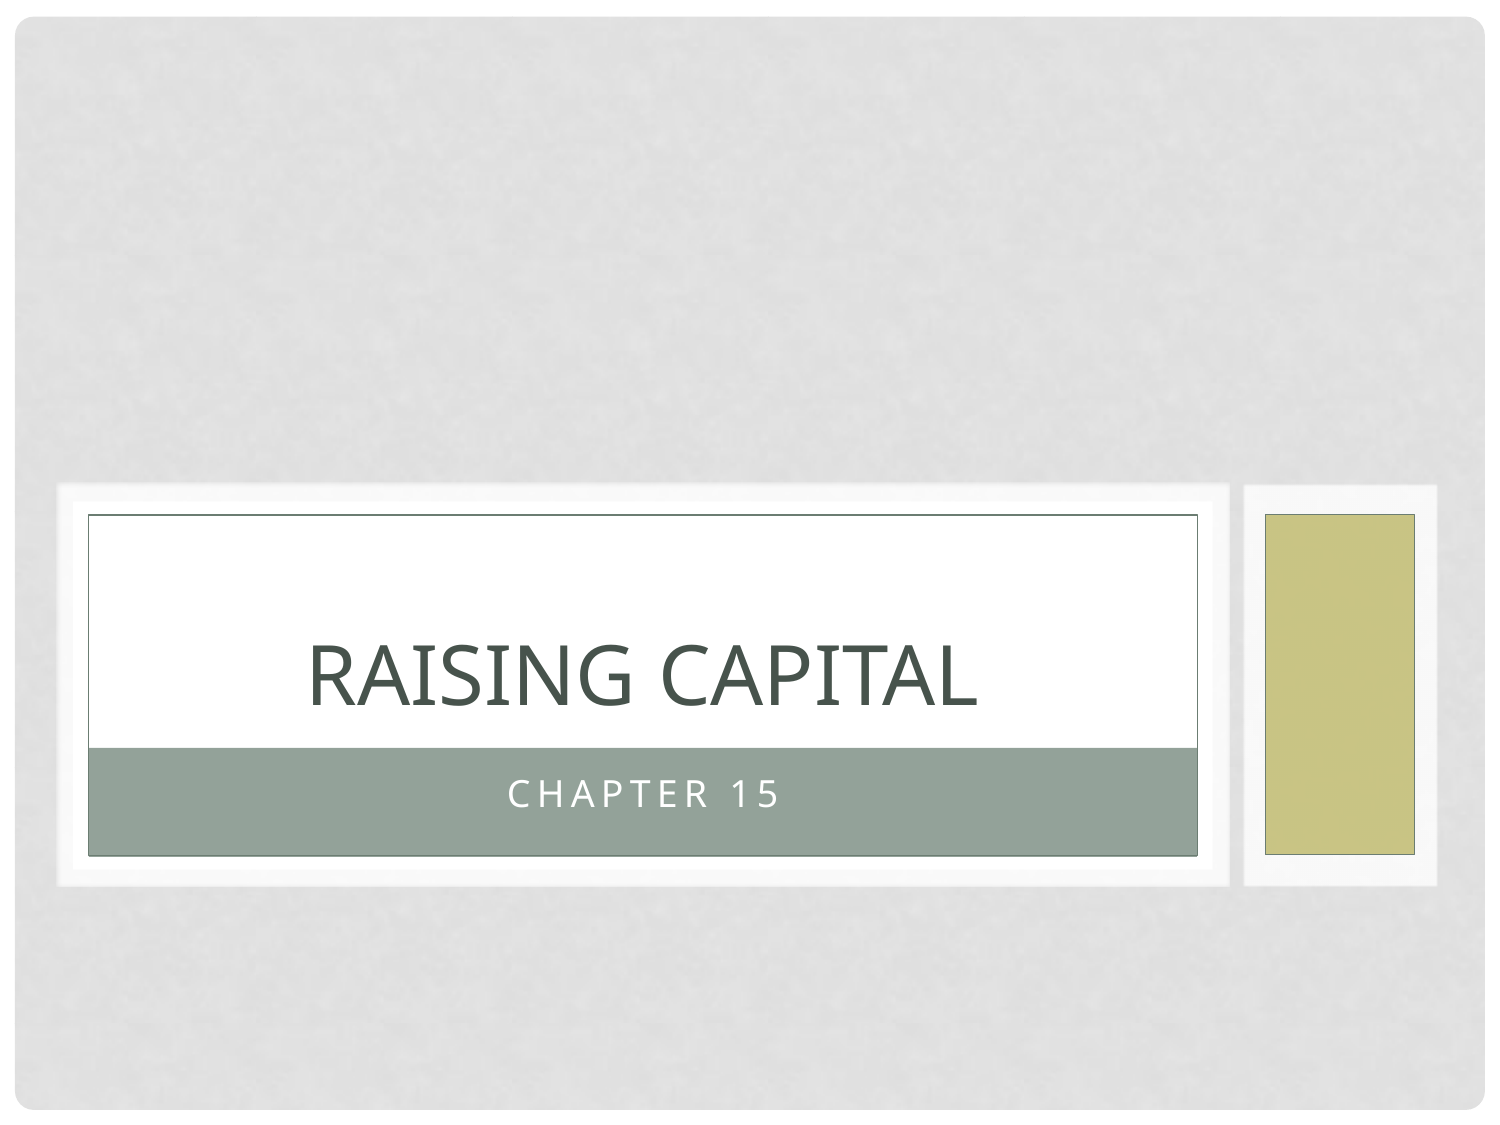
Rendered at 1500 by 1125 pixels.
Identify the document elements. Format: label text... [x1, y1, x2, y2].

subtitle Chapter 15 [105, 762, 1181, 838]
title RAISING CAPITAL [99, 529, 1187, 730]
